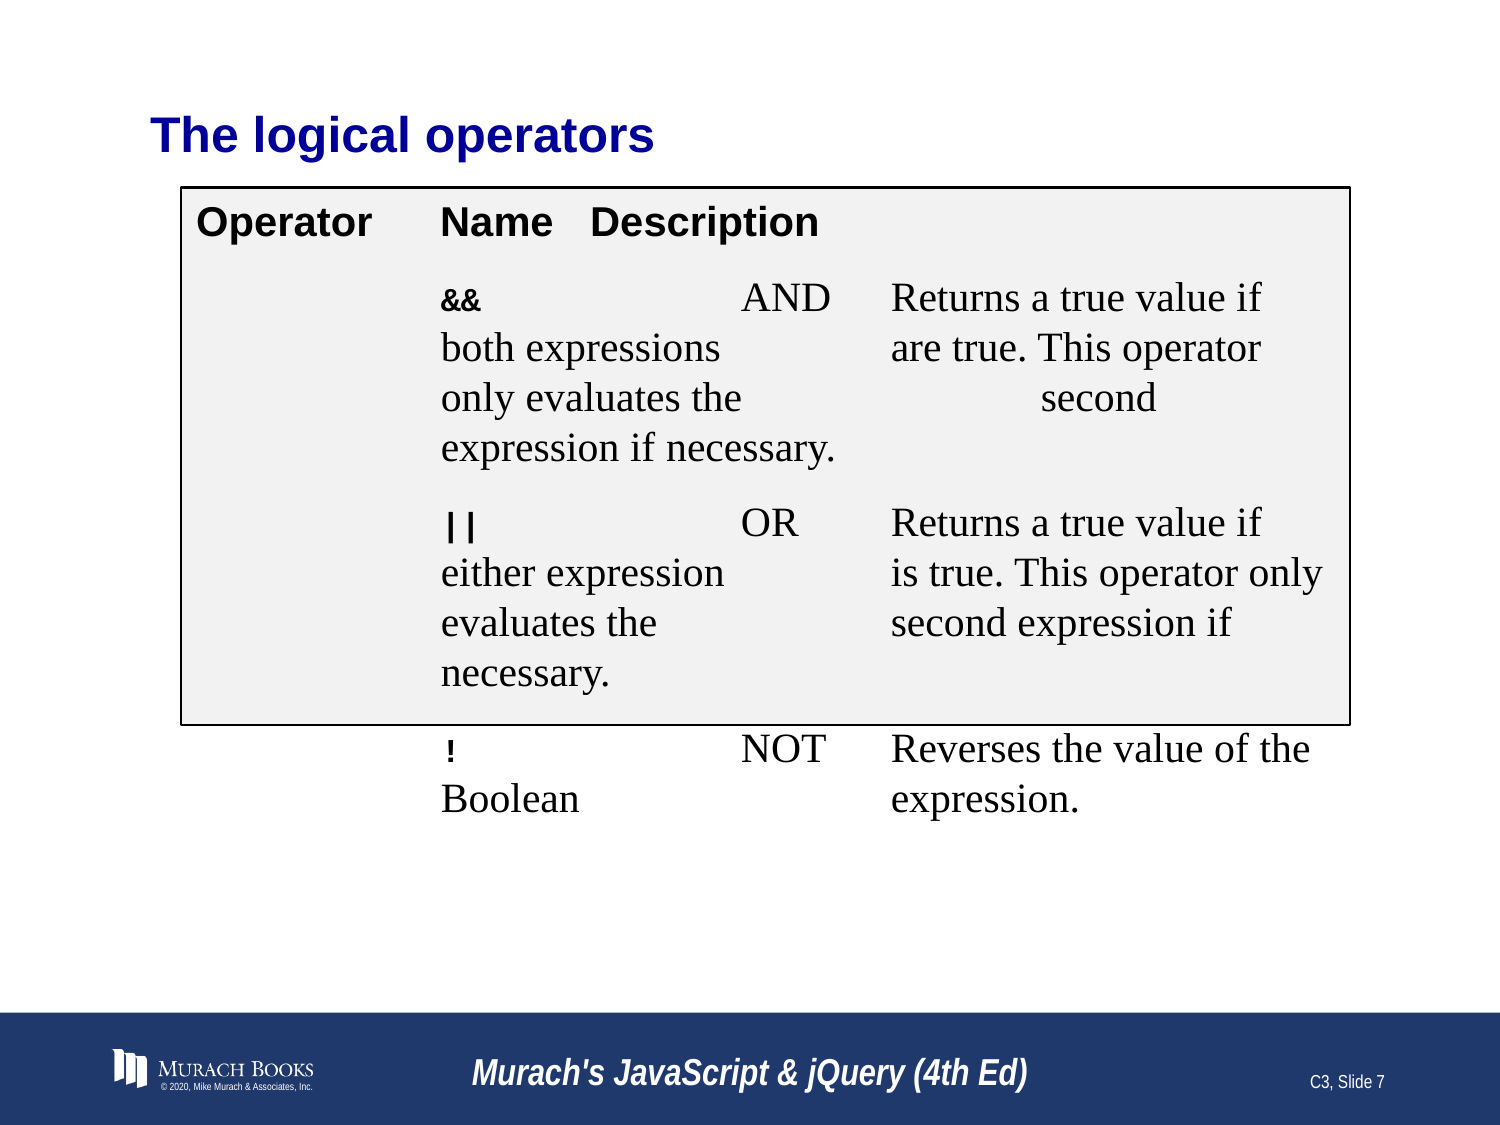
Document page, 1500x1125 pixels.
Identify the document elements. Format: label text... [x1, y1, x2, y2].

footer © 2020, Mike Murach & Associates, Inc. [12, 1025, 463, 1100]
slide_number C3, Slide 7 [1087, 1025, 1400, 1100]
title The logical operators [150, 102, 1350, 164]
list Operator Name Description && AND Returns a true value if both expressions are true. This operator only evaluates the second expression if necessary. || OR Returns a true value if either expression is true. This operator only evaluates the second expression if necessary. ! NOT Reverses the value of the Boolean expression. [179, 185, 1353, 728]
slide_number Murach's JavaScript & jQuery (4th Ed) [463, 1025, 1050, 1100]
